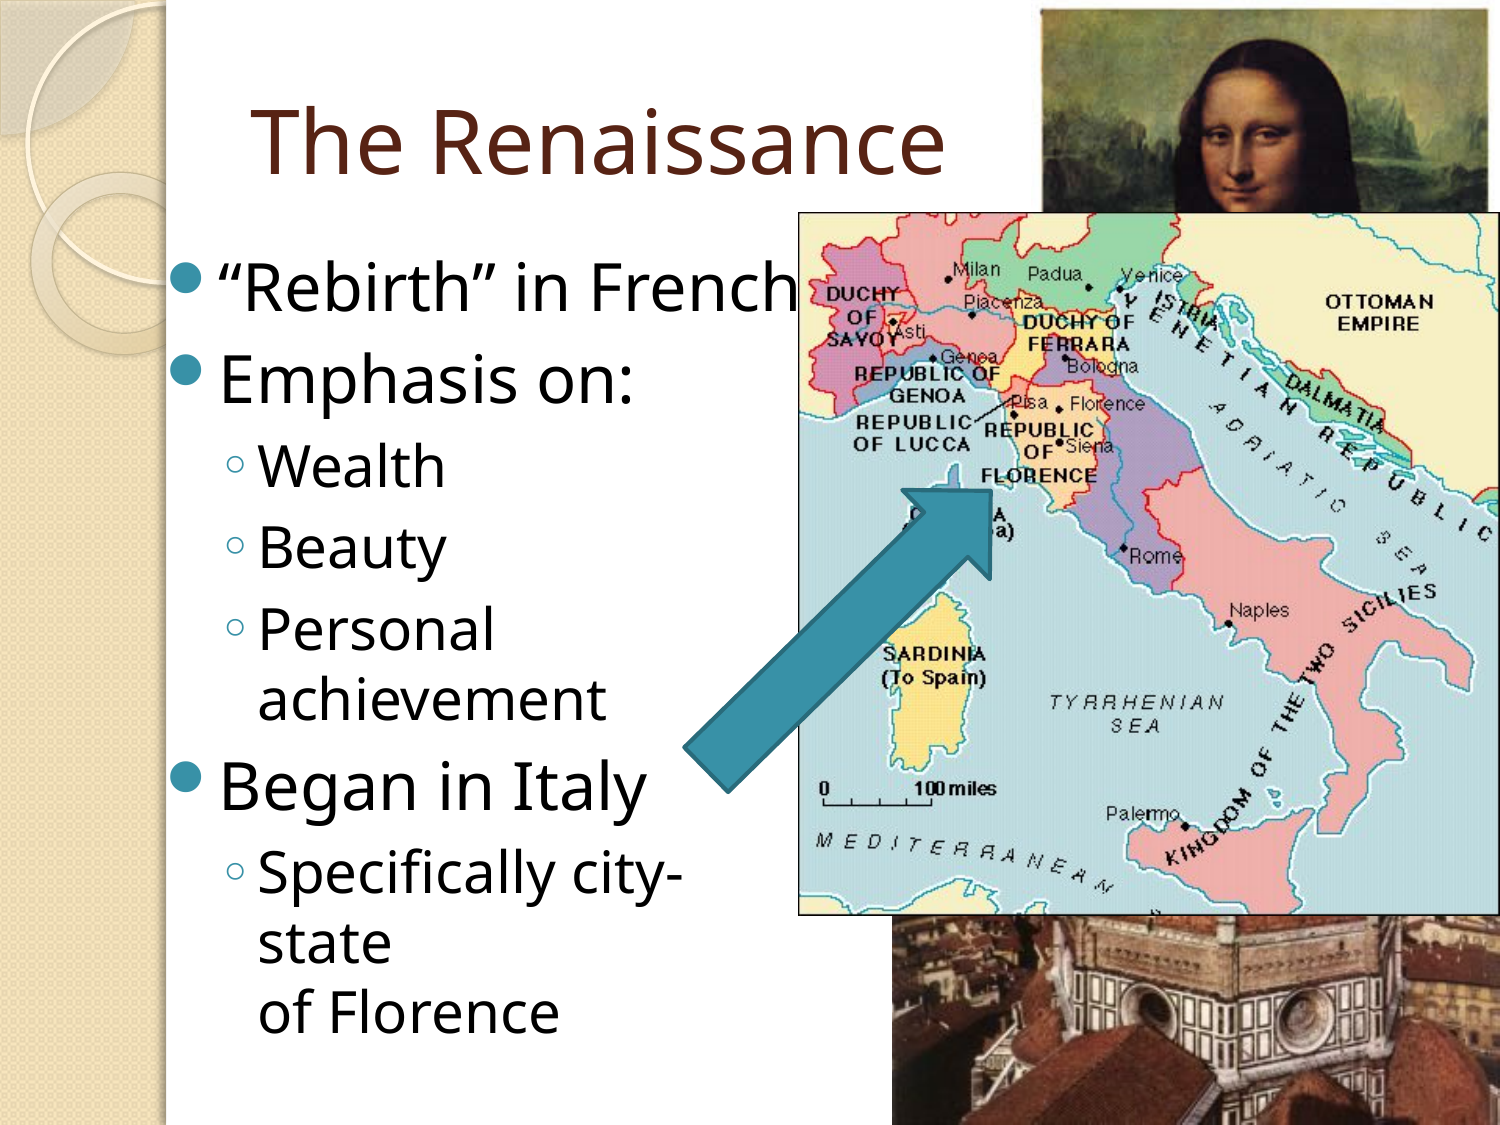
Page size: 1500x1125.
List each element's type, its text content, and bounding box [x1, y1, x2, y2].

title The Renaissance [235, 45, 1024, 233]
picture [798, 0, 1500, 1125]
list “Rebirth” in French Emphasis on: Wealth Beauty Personal achievement Began in Italy Specifically city-state of Florence [137, 237, 827, 1025]
text_box [682, 639, 791, 795]
